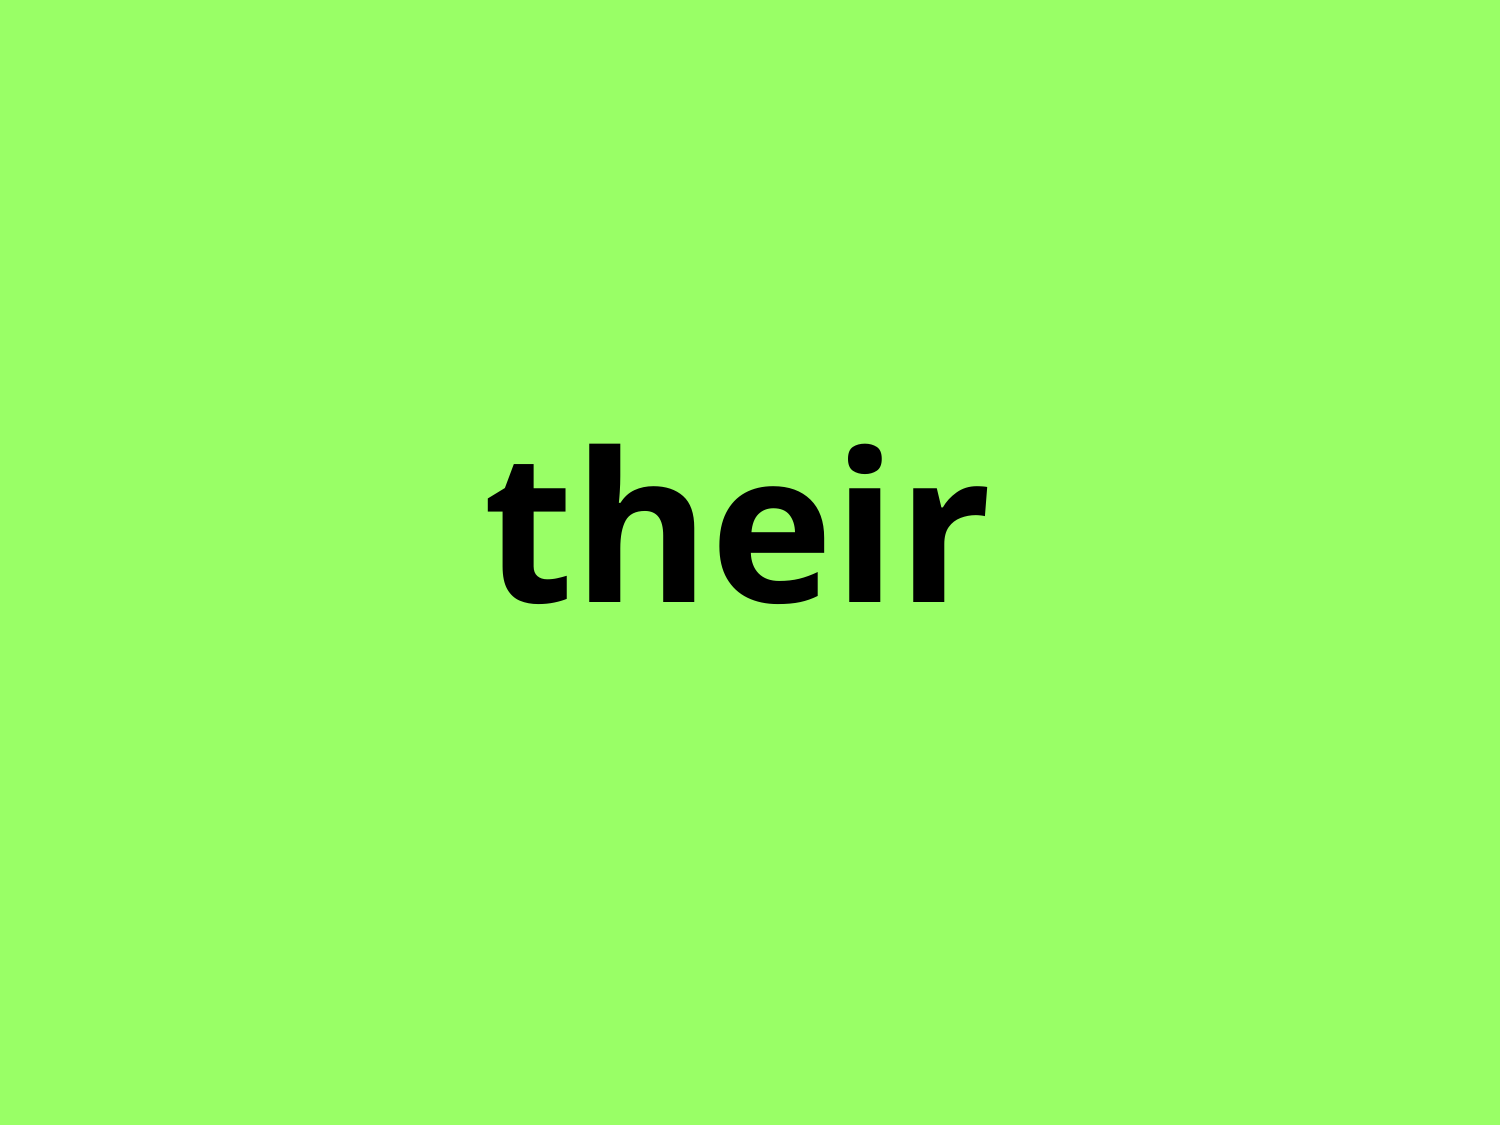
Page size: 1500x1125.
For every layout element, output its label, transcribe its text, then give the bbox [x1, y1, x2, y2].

title their [99, 424, 1376, 613]
